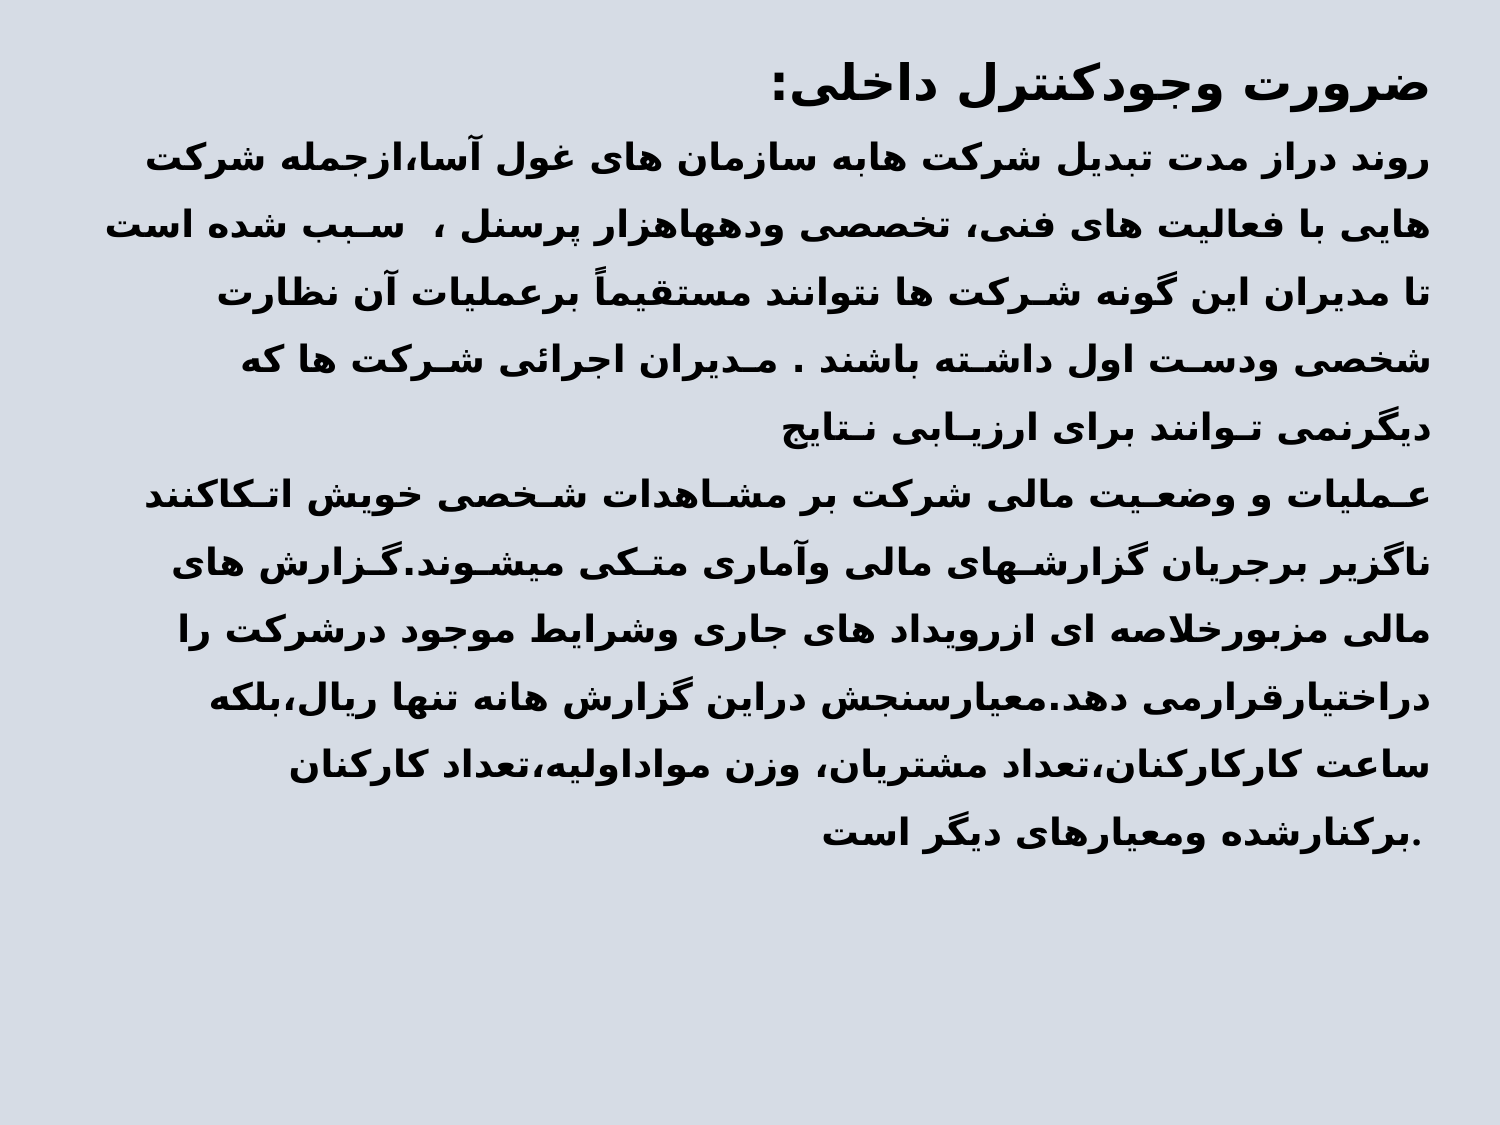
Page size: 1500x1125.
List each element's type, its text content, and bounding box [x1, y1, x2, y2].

title ضرورت وجودکنترل داخلی: روند دراز مدت تبدیل شرکت هابه سازمان های غول آسا،ازجمله شرکت هایی با فعالیت های فنی، تخصصی ودههاهزار پرسنل ، سـبب شده است تا مدیران این گونه شـرکت ها نتوانند مستقیماً برعملیات آن نظارت شخصی ودسـت اول داشـته باشند . مـدیران اجرائی شـرکت ها که دیگرنمی تـوانند برای ارزیـابی نـتایج عـملیات و وضعـیت مالی شرکت بر مشـاهدات شـخصی خویش اتـکاکنند ناگزیر برجریان گزارشـهای مالی وآماری متـکی میشـوند.گـزارش های مالی مزبورخلاصه ای ازرویداد های جاری وشرایط موجود درشرکت را دراختیارقرارمی دهد.معیارسنجش دراین گزارش هانه تنها ريال،بلکه ساعت کارکارکنان،تعداد مشتریان، وزن مواداولیه،تعداد کارکنان برکنارشده ومعیارهای دیگر است. [76, 42, 1447, 941]
